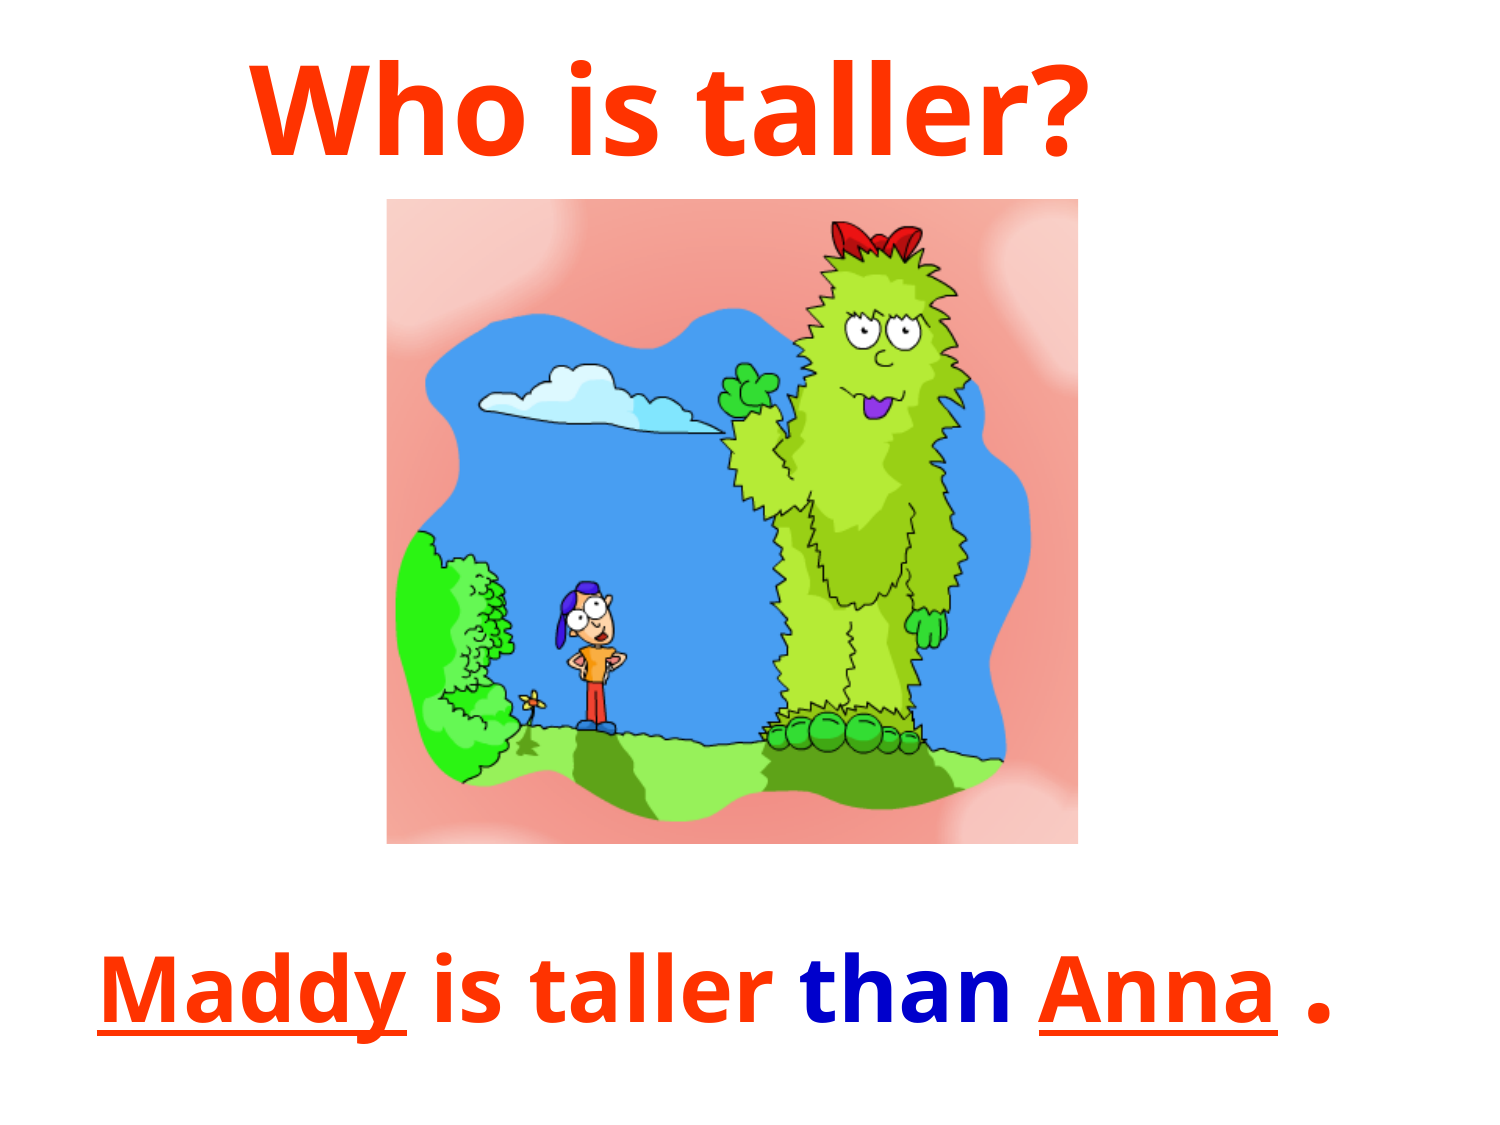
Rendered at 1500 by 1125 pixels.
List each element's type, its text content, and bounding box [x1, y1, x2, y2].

text_box Who is taller? [234, 23, 1289, 166]
text_box Maddy is taller than Anna . [81, 890, 1500, 1056]
picture [386, 198, 1079, 844]
